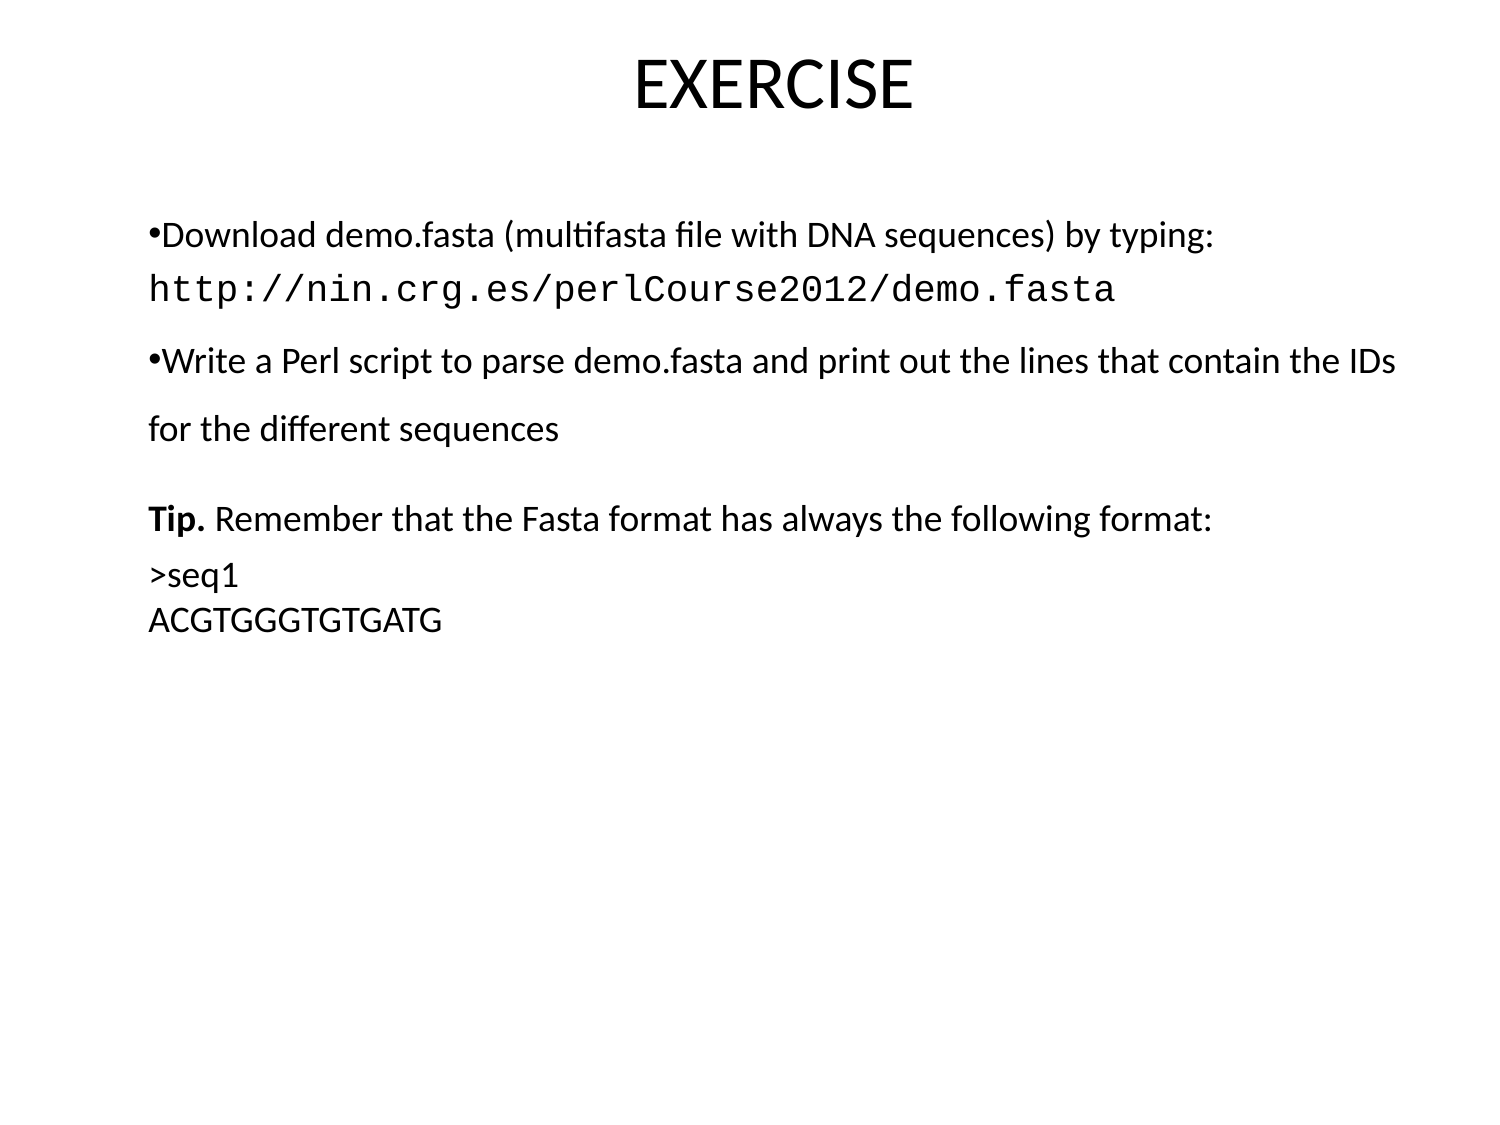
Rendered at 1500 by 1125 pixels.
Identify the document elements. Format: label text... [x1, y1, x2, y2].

text_box Download demo.fasta (multifasta file with DNA sequences) by typing: http://nin.crg.es/perlCourse2012/demo.fasta Write a Perl script to parse demo.fasta and print out the lines that contain the IDs for the different sequences Tip. Remember that the Fasta format has always the following format: >seq1 ACGTGGGTGTGATG [80, 180, 1388, 644]
text_box EXERCISE [569, 27, 979, 132]
